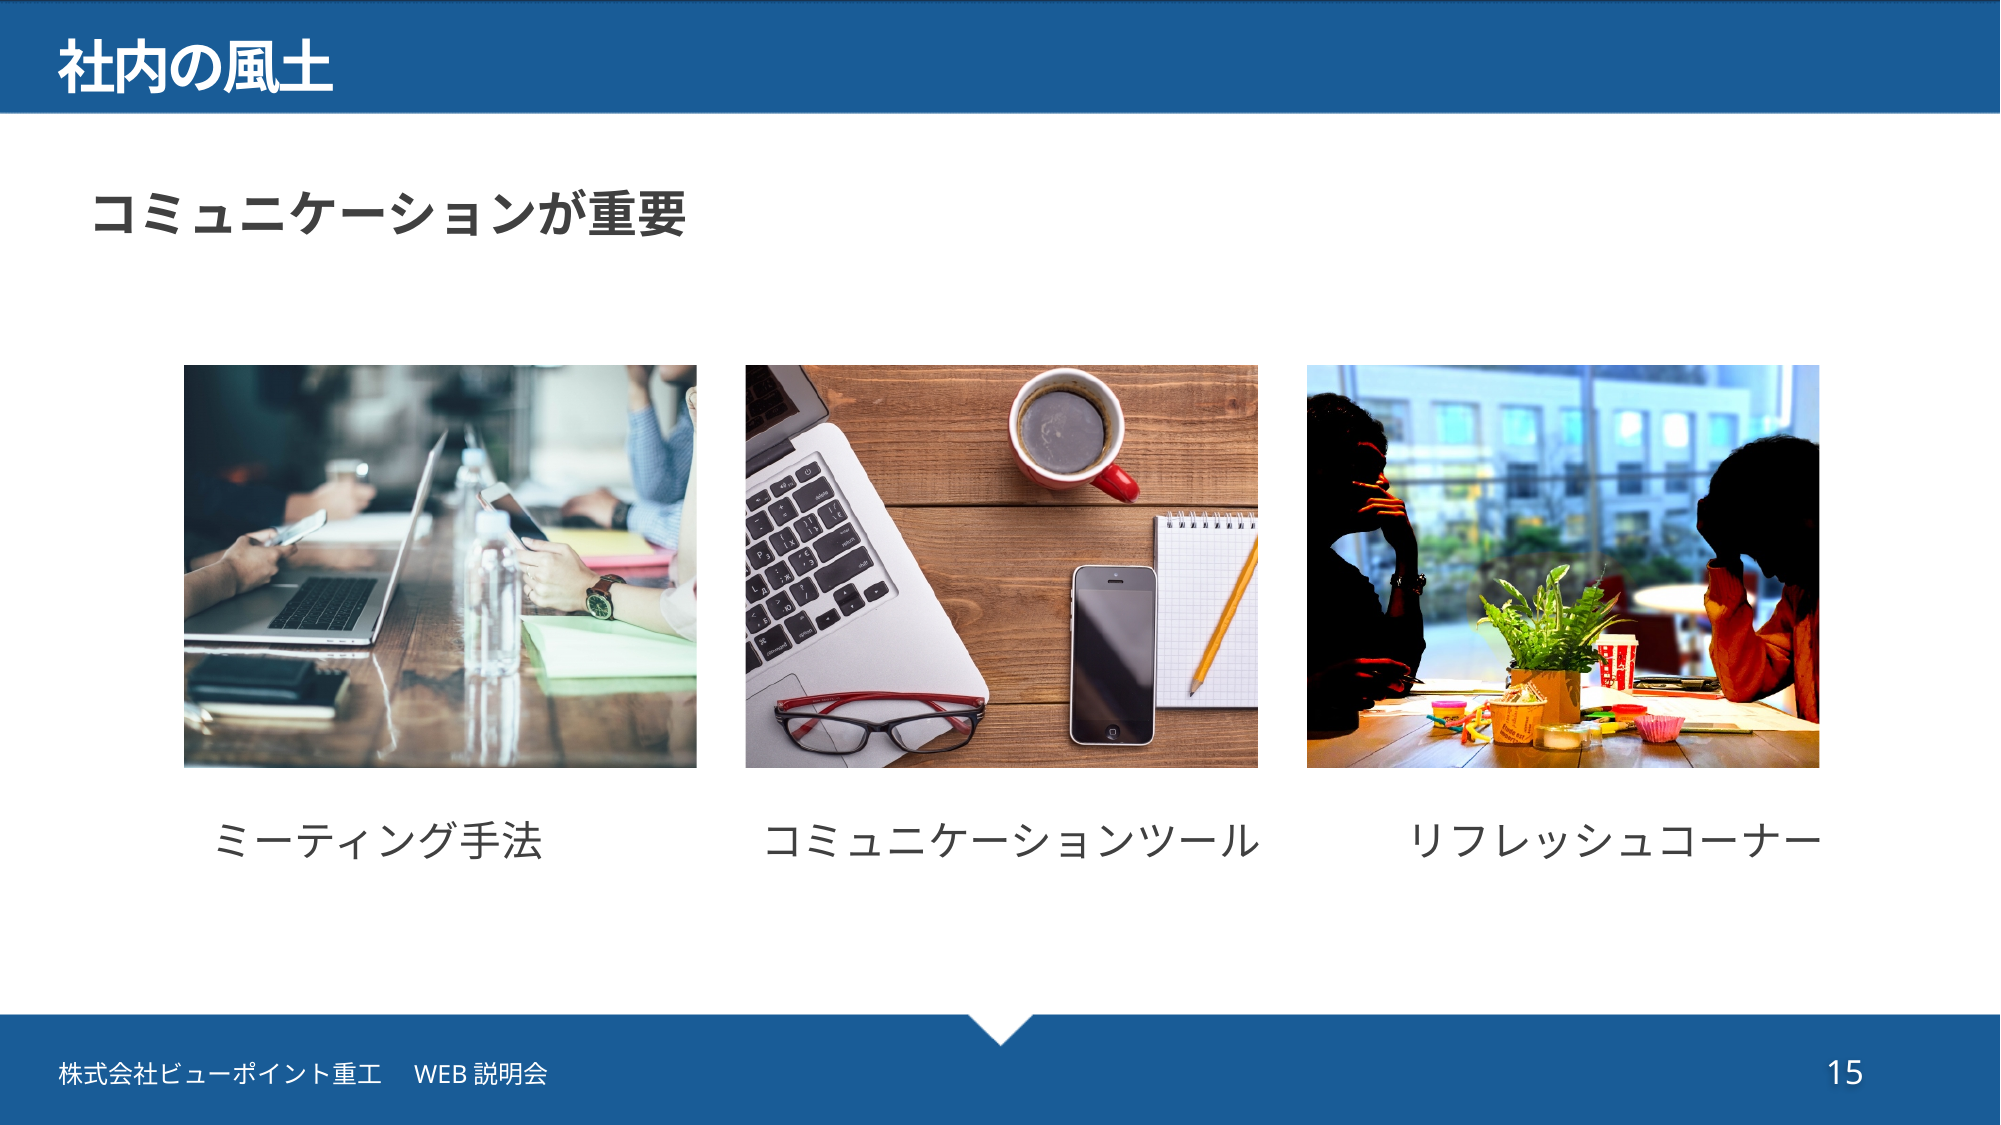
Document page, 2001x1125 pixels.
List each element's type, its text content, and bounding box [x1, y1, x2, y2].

text_box コミュニケーションツール [746, 807, 1277, 872]
text_box ミーティング手法 [196, 807, 558, 872]
text_box コミュニケーションが重要 [74, 174, 703, 250]
text_box リフレッシュコーナー [1391, 807, 1839, 872]
list 社内の風土 [42, 30, 1226, 105]
picture [0, 0, 2000, 1125]
